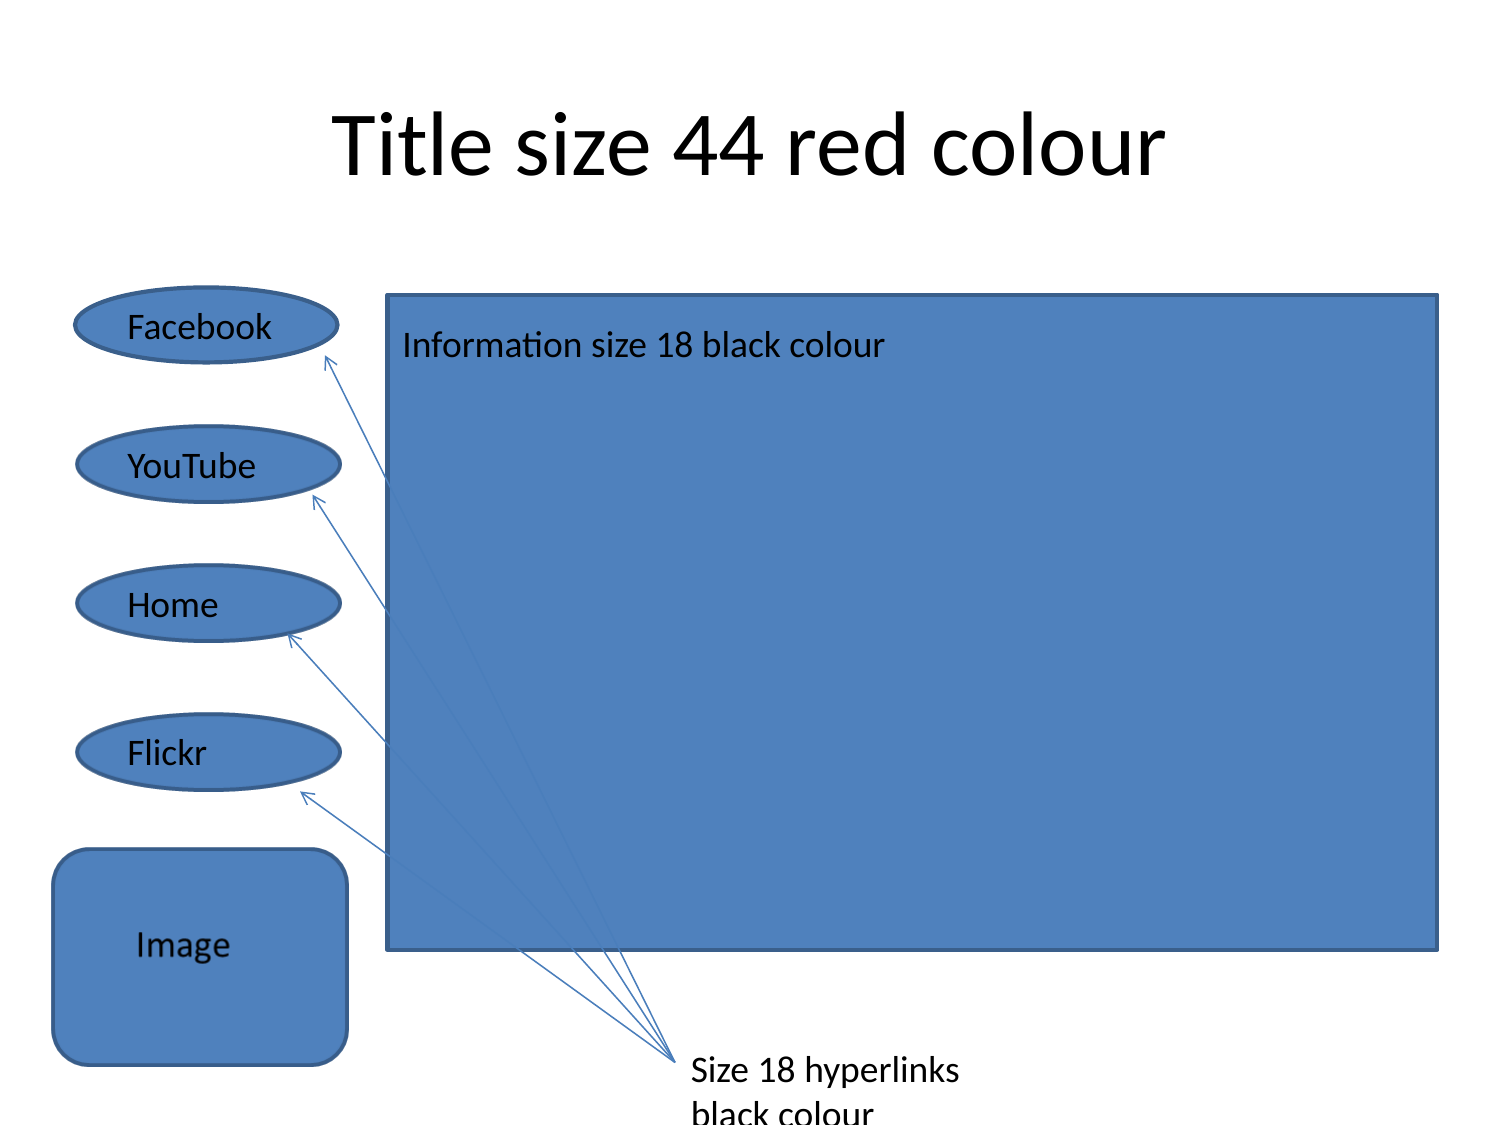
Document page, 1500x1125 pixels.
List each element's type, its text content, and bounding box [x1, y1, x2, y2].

text_box [385, 293, 1439, 952]
text_box [325, 306, 340, 344]
title Title size 44 red colour [75, 45, 1425, 233]
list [74, 424, 319, 505]
text_box Facebook [112, 294, 325, 355]
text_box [287, 633, 307, 846]
text_box Information size 18 black colour [387, 312, 1075, 373]
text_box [312, 494, 319, 846]
text_box [72, 296, 112, 354]
text_box Size 18 hyperlinks black colour [676, 1037, 977, 1125]
picture [51, 847, 349, 1068]
picture [74, 712, 287, 792]
text_box [118, 355, 294, 365]
text_box [122, 285, 291, 294]
picture [74, 563, 312, 643]
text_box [324, 355, 676, 1063]
